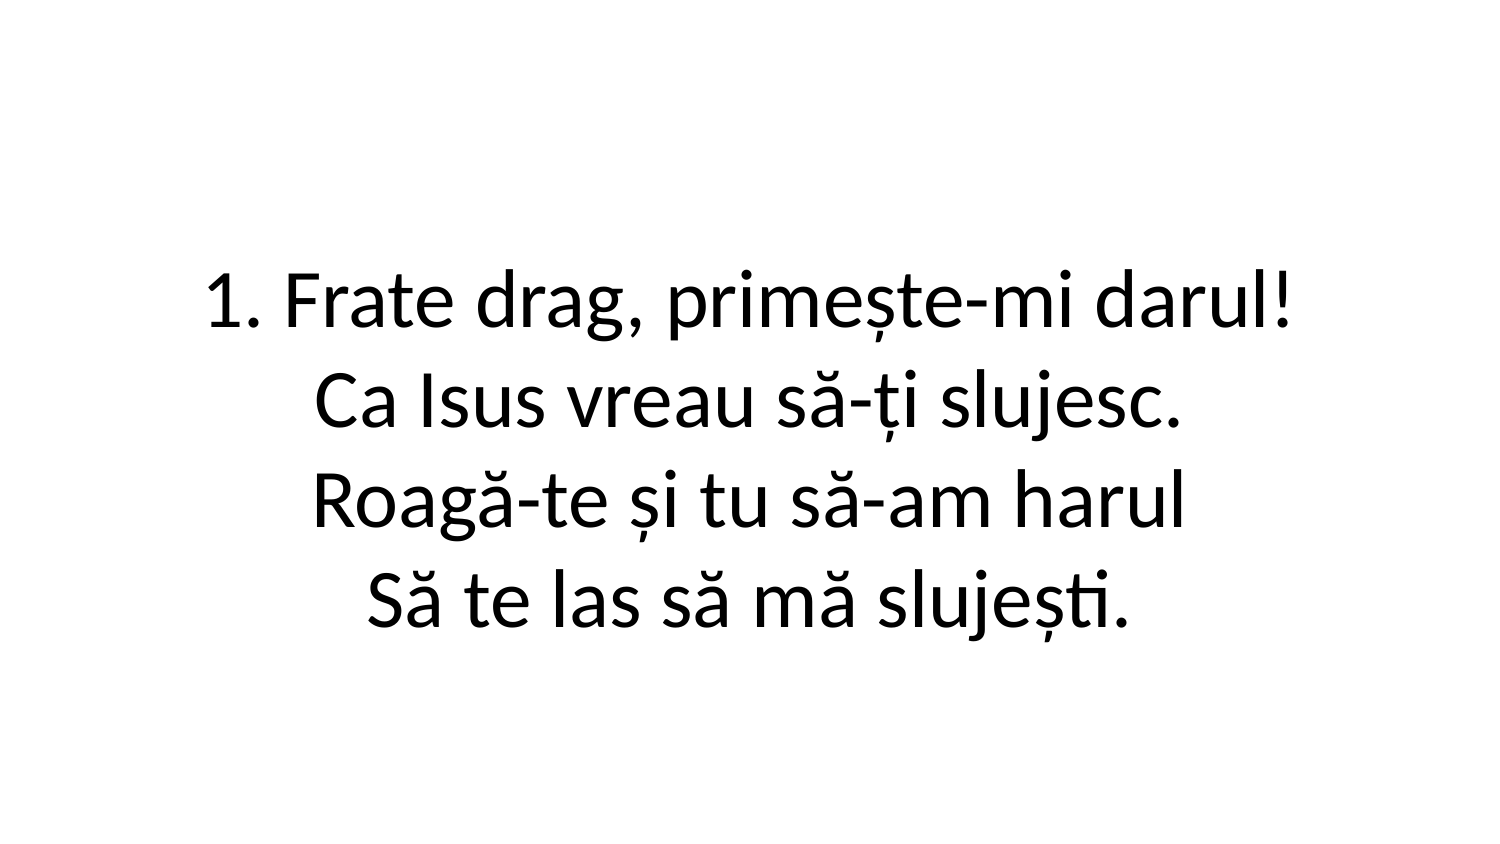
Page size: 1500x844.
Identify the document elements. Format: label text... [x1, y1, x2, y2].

text_box 1. Frate drag, primește-mi darul! Ca Isus vreau să-ți slujesc. Roagă-te și tu să-am harul Să te las să mă slujești. [186, 192, 1314, 652]
